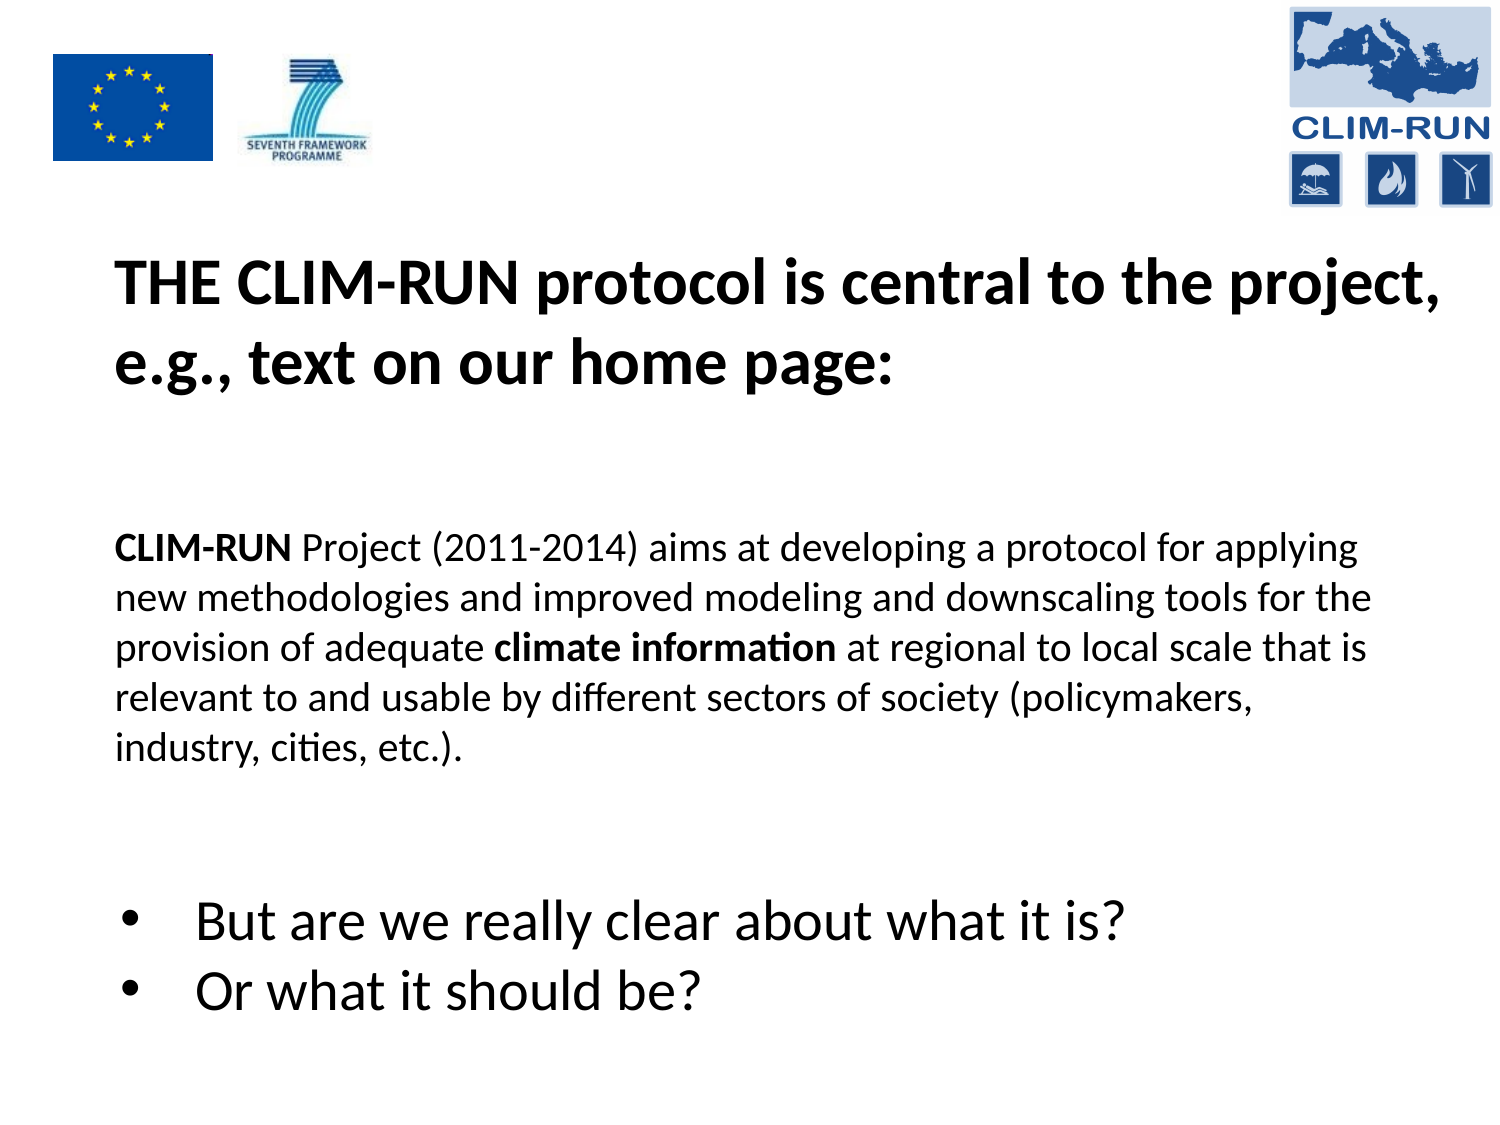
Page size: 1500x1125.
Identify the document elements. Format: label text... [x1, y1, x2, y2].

text_box CLIM-RUN Project (2011-2014) aims at developing a protocol for applying new methodologies and improved modeling and downscaling tools for the provision of adequate climate information at regional to local scale that is relevant to and usable by different sectors of society (policymakers, industry, cities, etc.). [99, 512, 1400, 778]
text_box But are we really clear about what it is? Or what it should be? [105, 874, 1413, 1030]
text_box THE CLIM-RUN protocol is central to the project, e.g., text on our home page: [99, 230, 1475, 405]
picture [1281, 0, 1500, 216]
picture [52, 54, 213, 162]
picture [229, 42, 386, 168]
